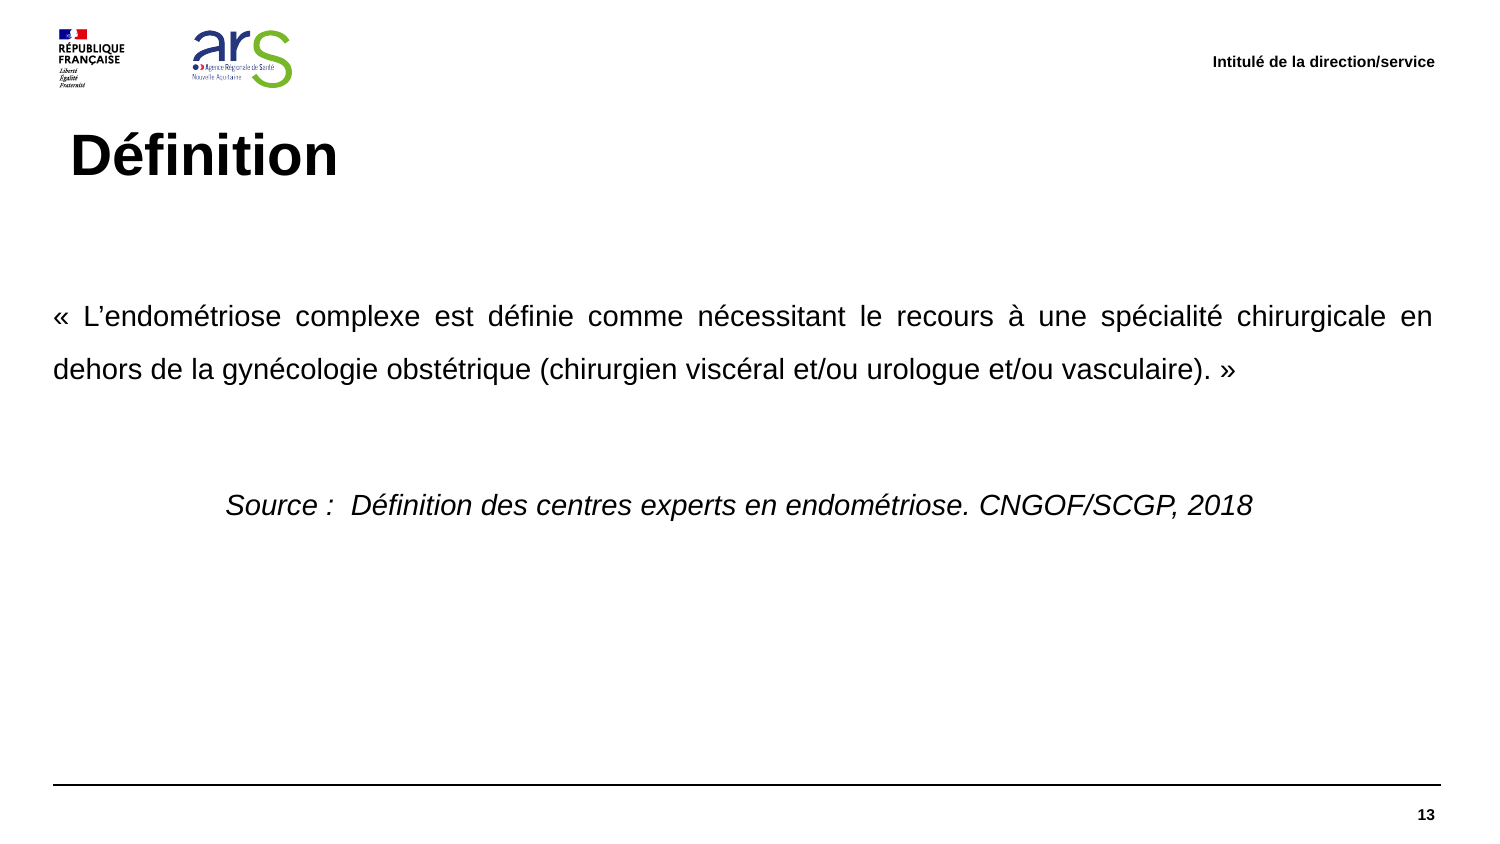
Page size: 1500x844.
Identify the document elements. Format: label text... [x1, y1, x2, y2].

footer Intitulé de la direction/service [470, 32, 1436, 92]
picture [47, 17, 136, 107]
slide_number 13 [1213, 784, 1436, 844]
title Définition [53, 112, 1436, 201]
picture [192, 30, 292, 88]
list « L’endométriose complexe est définie comme nécessitant le recours à une spécialité chirurgicale en dehors de la gynécologie obstétrique (chirurgien viscéral et/ou urologue et/ou vasculaire). » Source : Définition des centres experts en endométriose. CNGOF/SCGP, 2018 [53, 280, 1436, 753]
